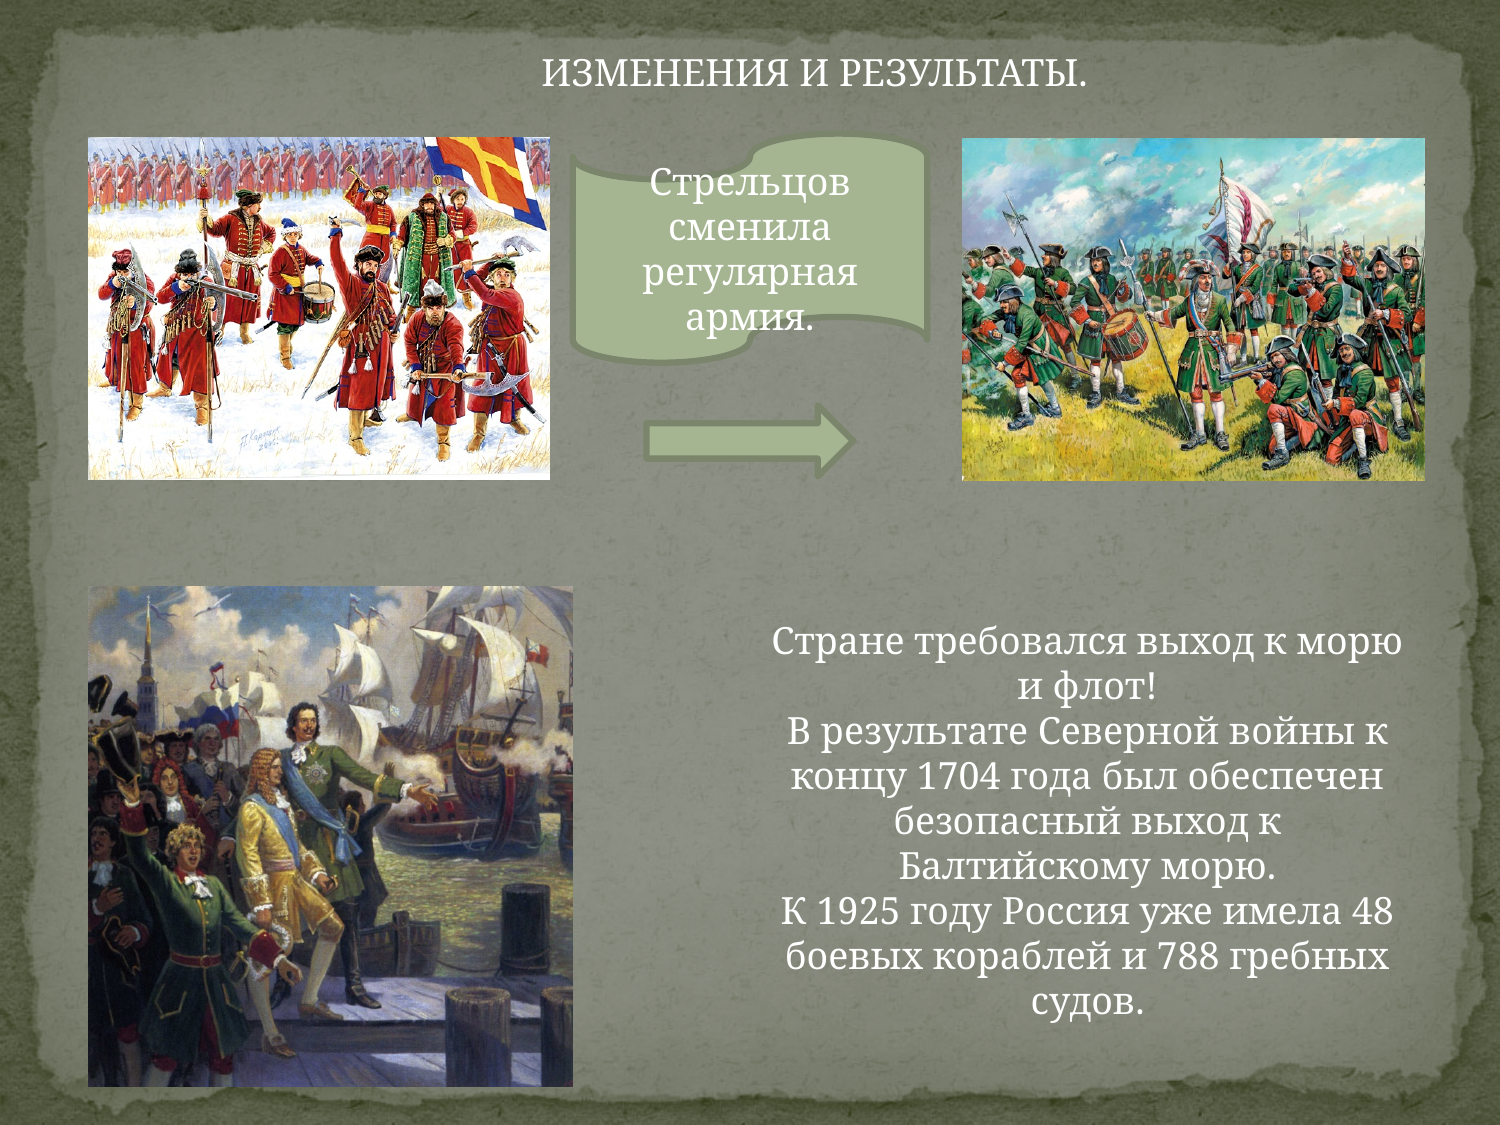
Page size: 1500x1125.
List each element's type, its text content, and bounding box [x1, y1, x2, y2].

picture [88, 137, 550, 480]
text_box ИЗМЕНЕНИЯ И РЕЗУЛЬТАТЫ. [129, 41, 1426, 101]
text_box [643, 402, 857, 480]
picture [962, 138, 1425, 481]
picture [88, 586, 573, 1087]
text_box Стране требовался выход к морю и флот! В результате Северной войны к концу 1704 года был обеспечен безопасный выход к Балтийскому морю. К 1925 году Россия уже имела 48 боевых кораблей и 788 гребных судов. [749, 609, 1426, 1075]
text_box Стрельцов сменила регулярная армия. [569, 130, 931, 366]
